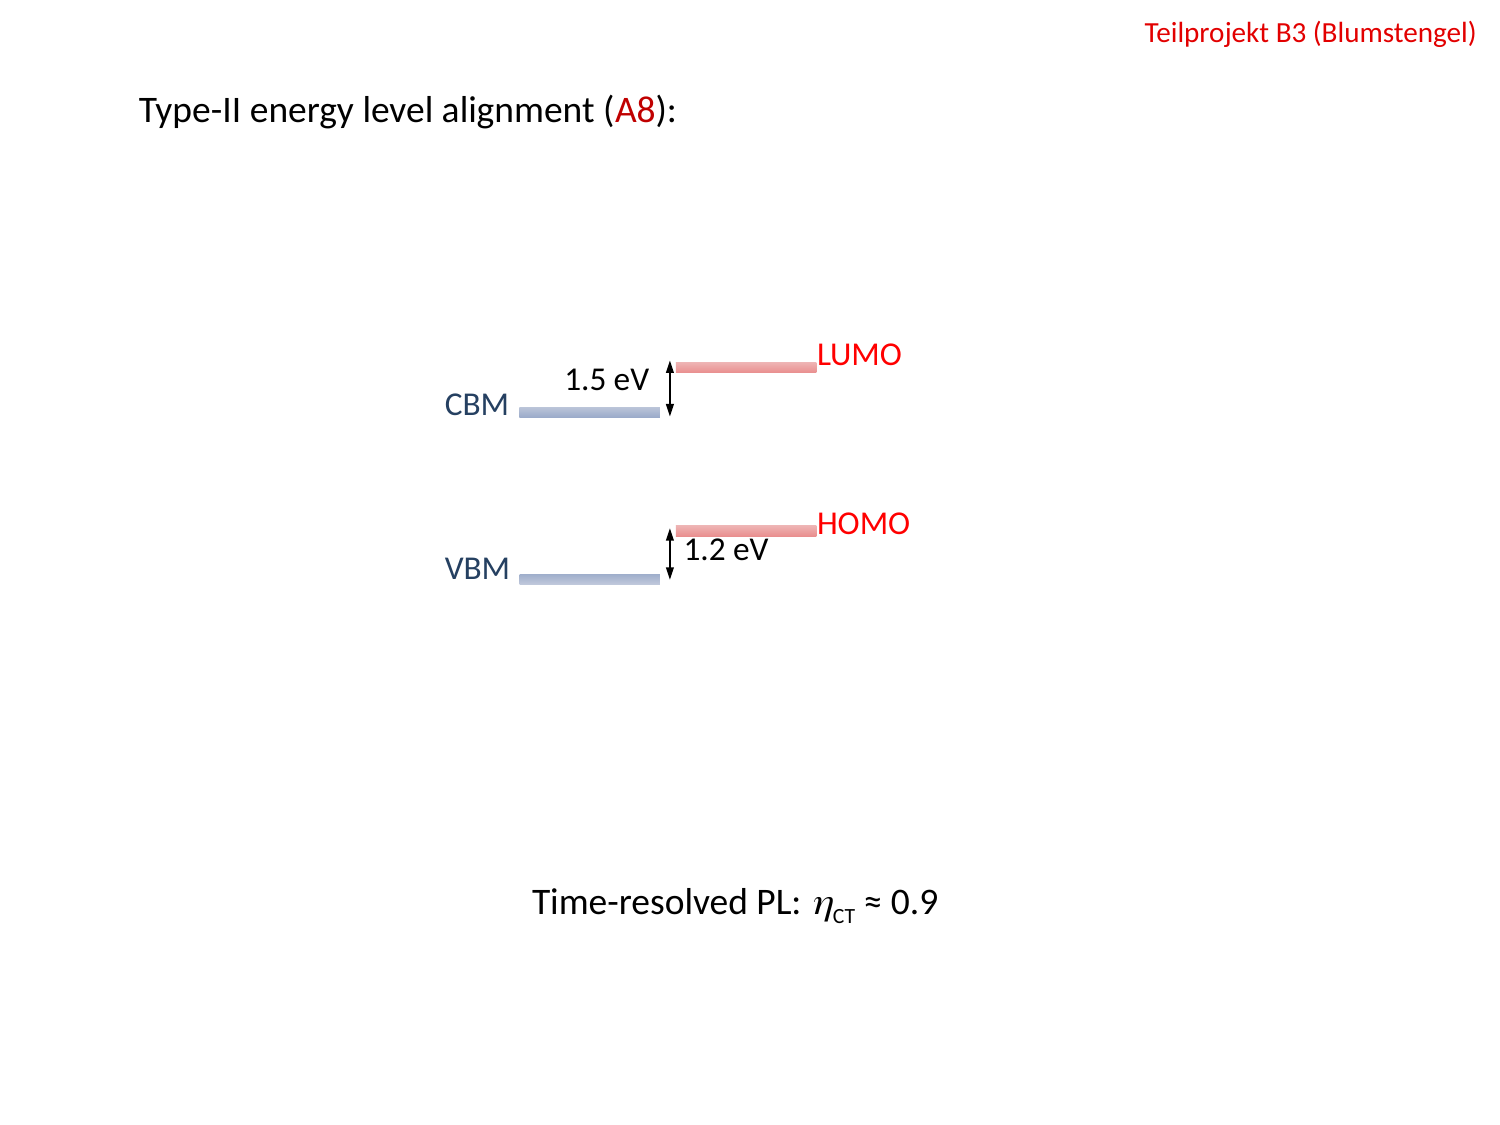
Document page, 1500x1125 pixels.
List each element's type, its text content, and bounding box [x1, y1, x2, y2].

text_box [429, 324, 979, 616]
text_box Type-II energy level alignment (A8): [124, 78, 692, 138]
text_box Teilprojekt B3 (Blumstengel) [1129, 5, 1492, 56]
text_box Time-resolved PL: hCT ≈ 0.9 [517, 869, 954, 936]
